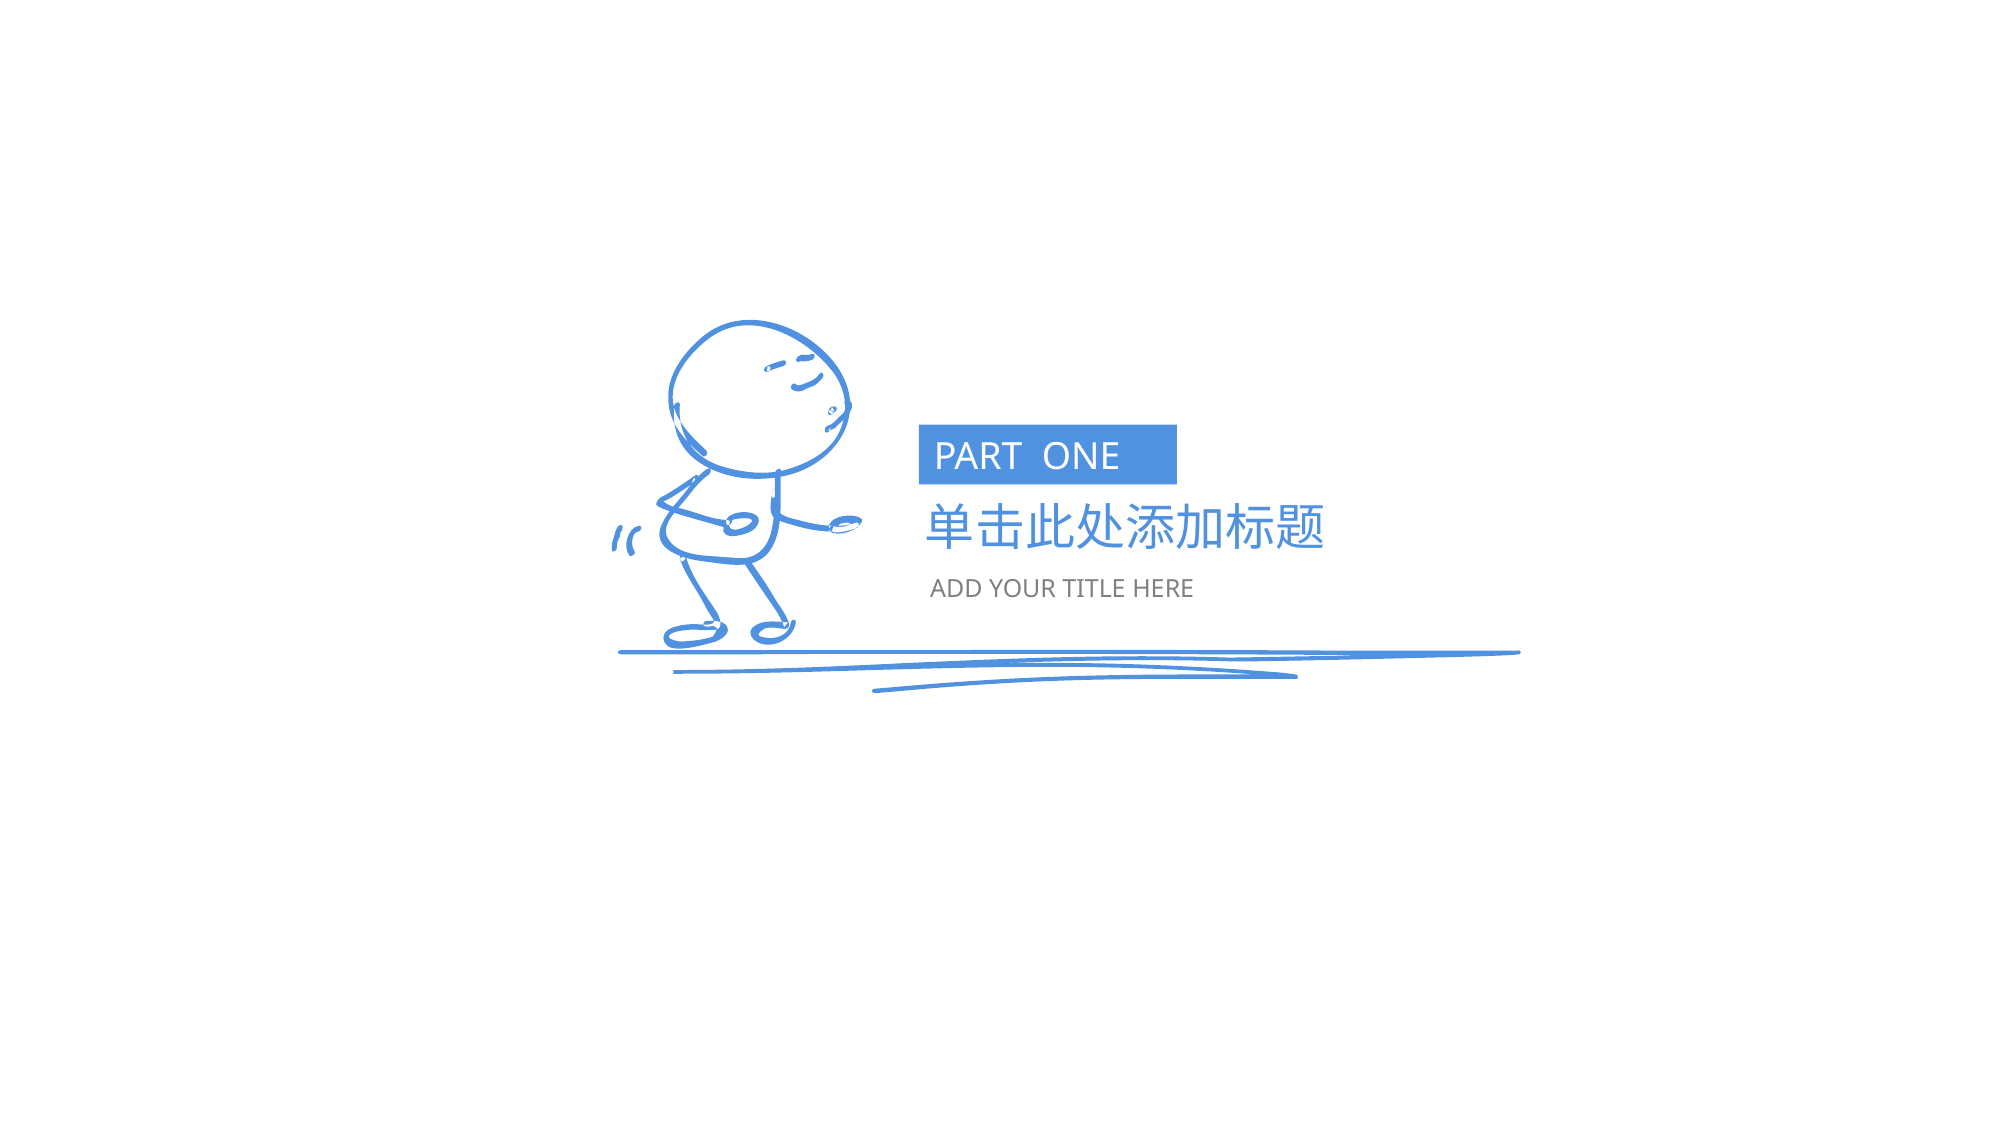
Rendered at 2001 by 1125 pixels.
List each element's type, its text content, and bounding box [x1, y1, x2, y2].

text_box PART ONE [918, 424, 1177, 485]
text_box 单击此处添加标题 [913, 489, 1337, 561]
text_box ADD YOUR TITLE HERE [919, 566, 1309, 608]
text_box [611, 300, 869, 655]
text_box [673, 649, 1521, 694]
